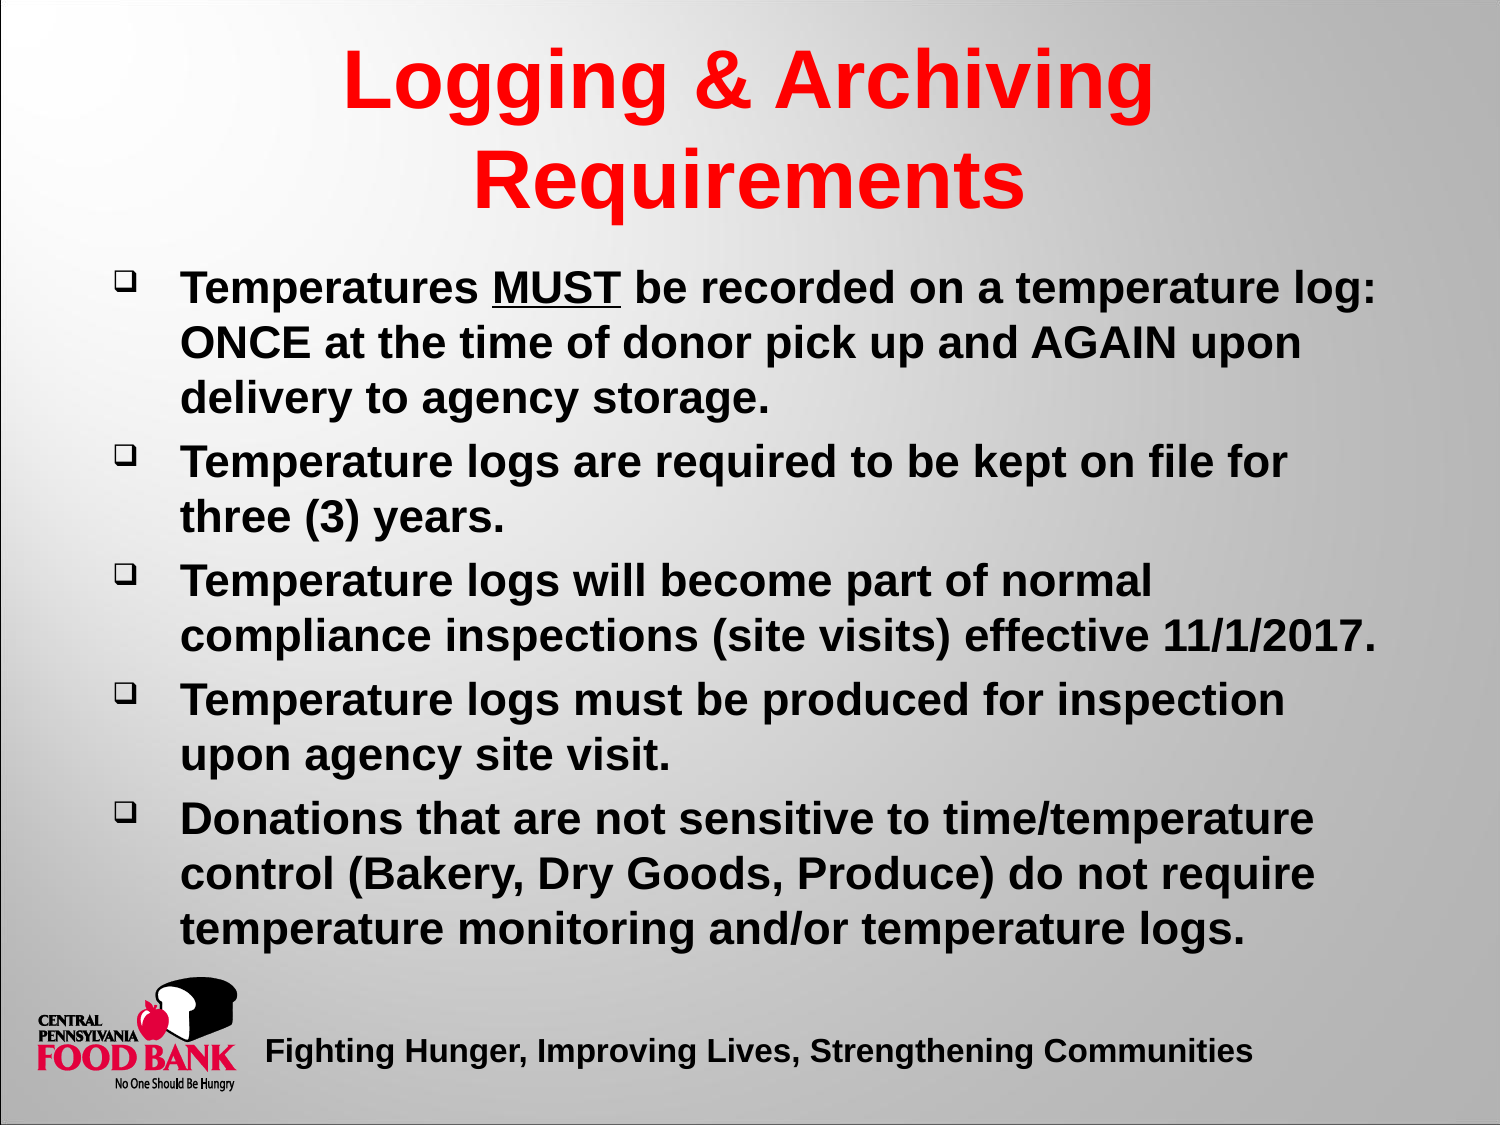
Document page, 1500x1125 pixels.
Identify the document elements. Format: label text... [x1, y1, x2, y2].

title Logging & Archiving Requirements [75, 24, 1425, 225]
list Temperatures MUST be recorded on a temperature log: ONCE at the time of donor pick up and AGAIN upon delivery to agency storage. Temperature logs are required to be kept on file for three (3) years. Temperature logs will become part of normal compliance inspections (site visits) effective 11/1/2017. Temperature logs must be produced for inspection upon agency site visit. Donations that are not sensitive to time/temperature control (Bakery, Dry Goods, Produce) do not require temperature monitoring and/or temperature logs. [75, 249, 1425, 1113]
picture [0, 0, 1500, 1125]
text_box Fighting Hunger, Improving Lives, Strengthening Communities [281, 1022, 1325, 1077]
